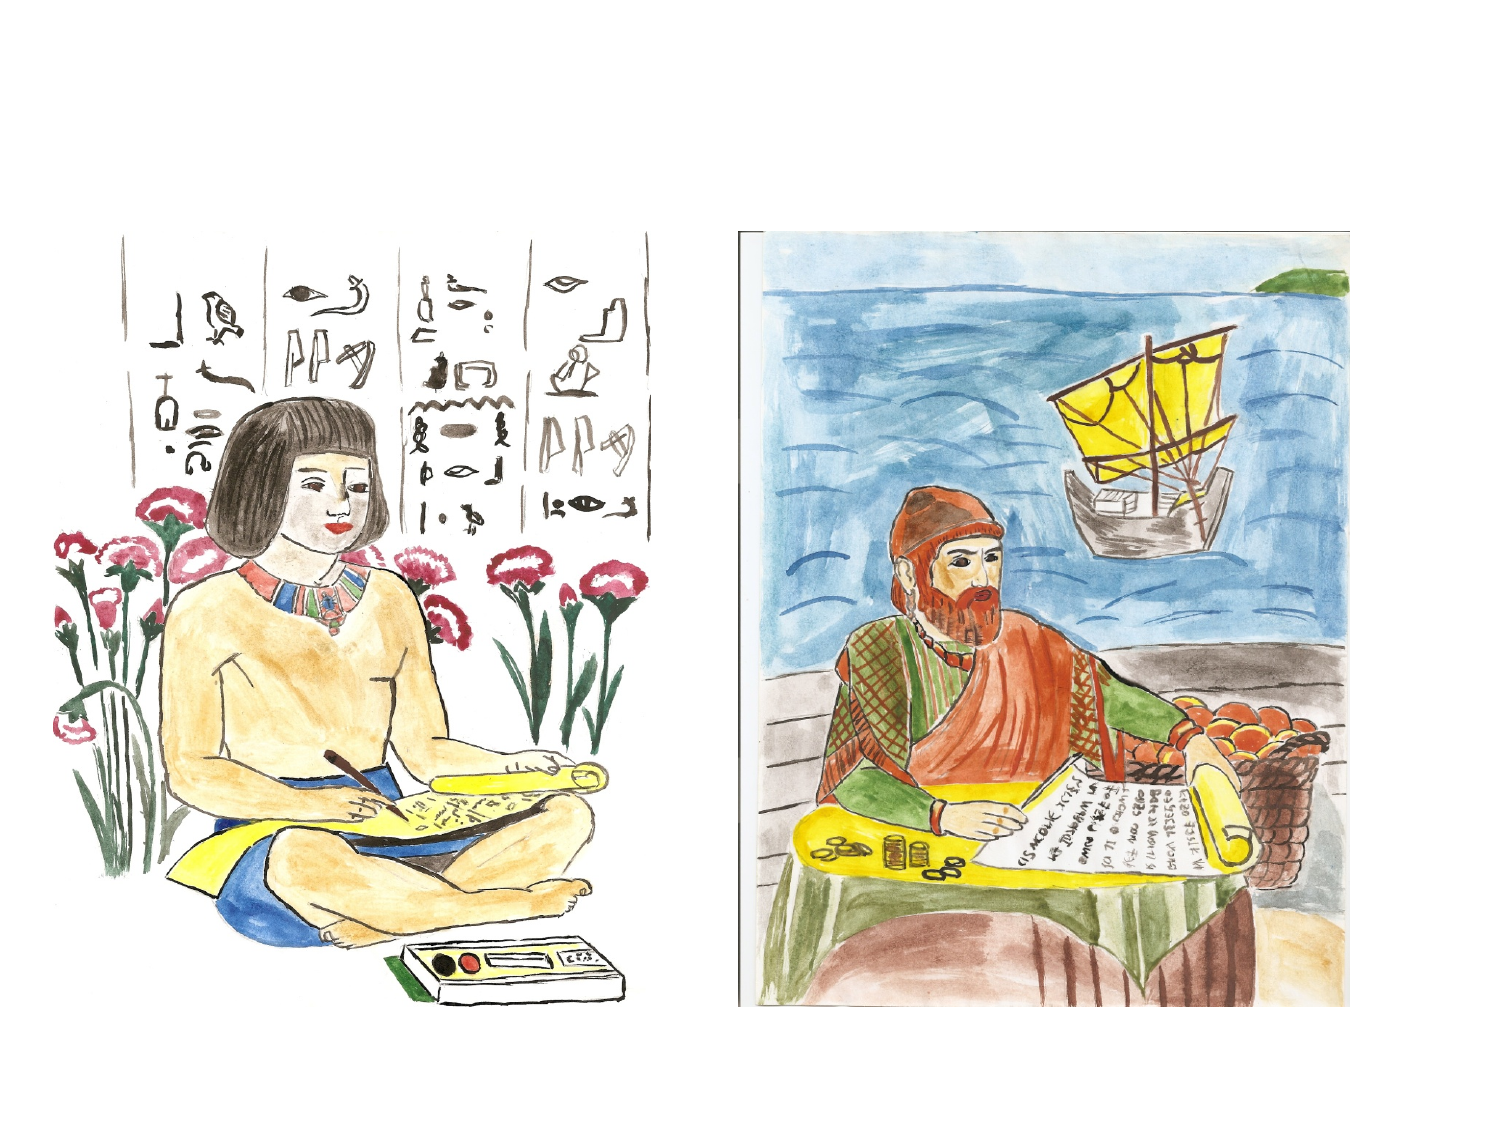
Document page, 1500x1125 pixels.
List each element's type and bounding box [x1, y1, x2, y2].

picture [52, 231, 651, 1007]
picture [737, 231, 1350, 1007]
